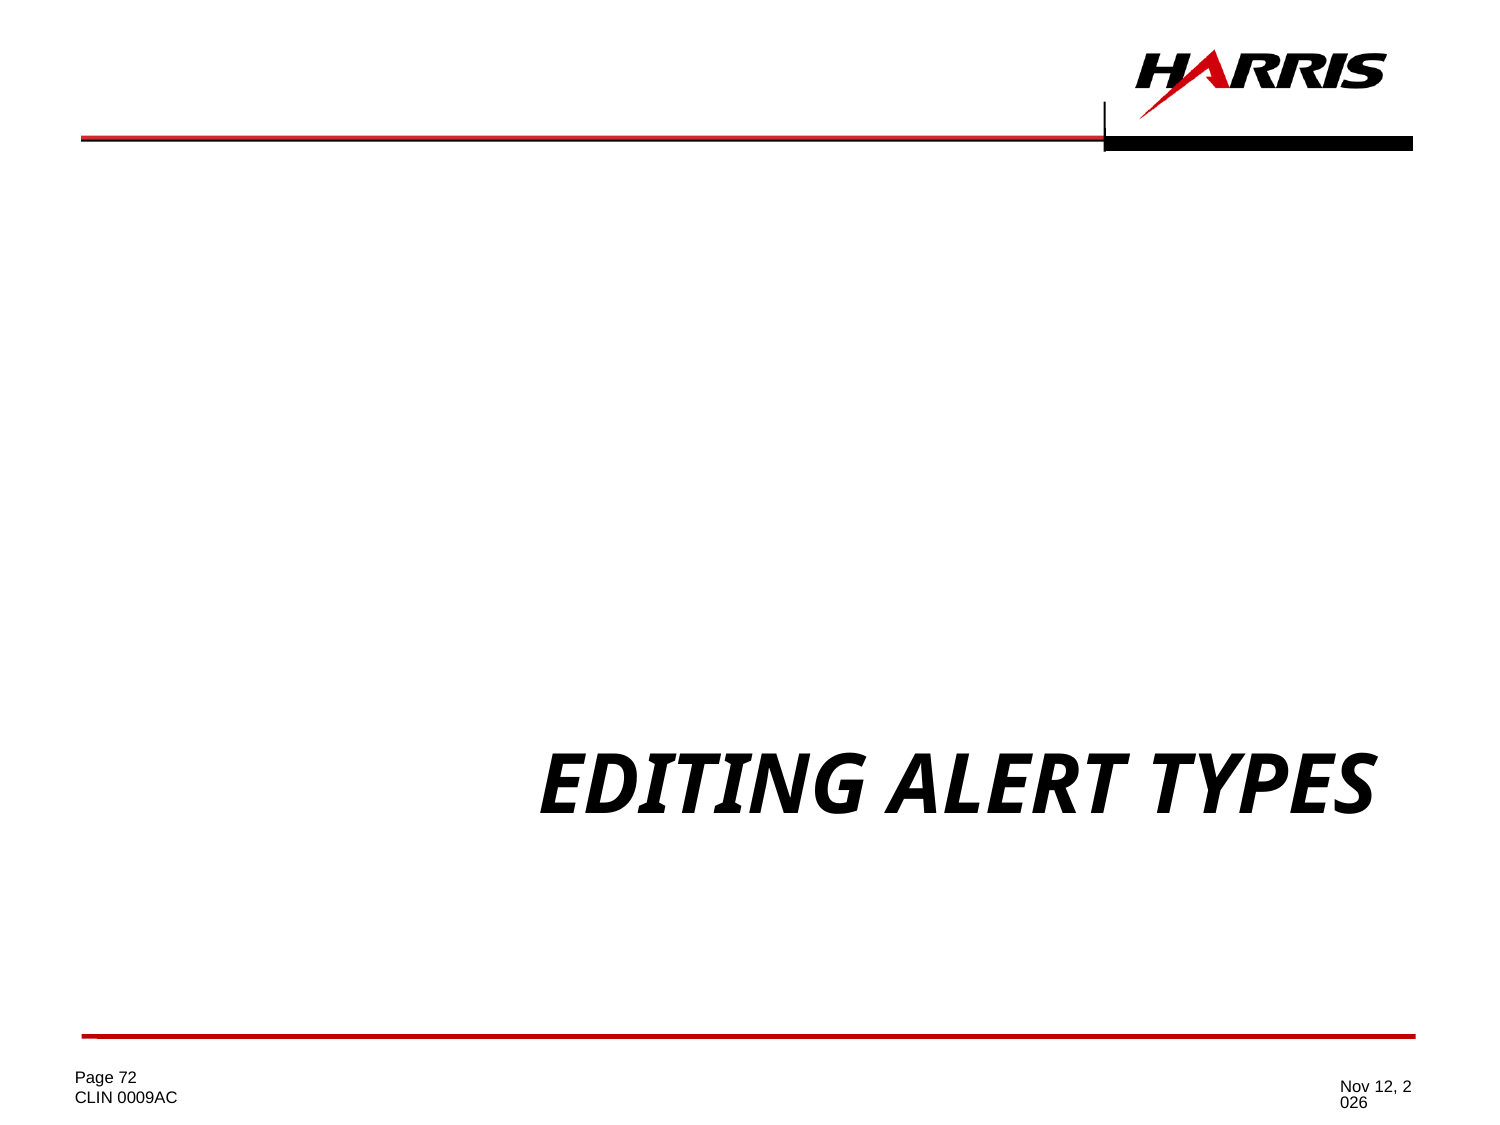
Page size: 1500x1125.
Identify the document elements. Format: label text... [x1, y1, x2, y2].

picture [1135, 49, 1387, 119]
slide_number 6-Oct-14 [1324, 1063, 1435, 1108]
title Editing Alert Types [118, 722, 1394, 947]
